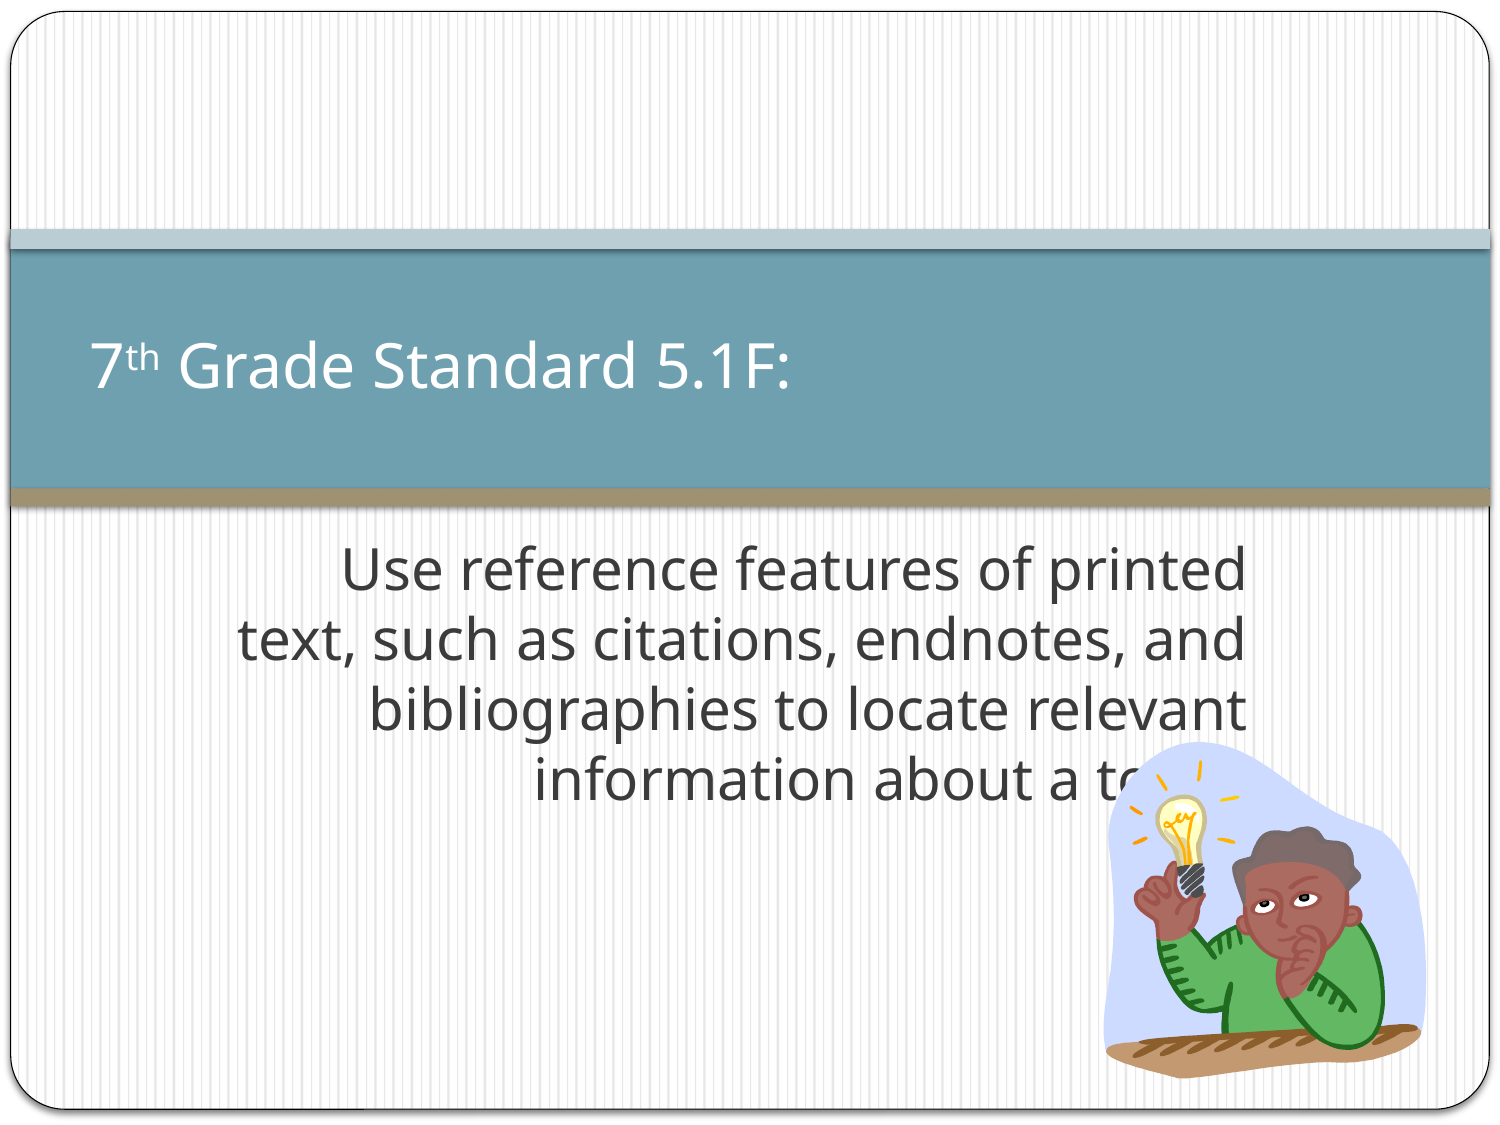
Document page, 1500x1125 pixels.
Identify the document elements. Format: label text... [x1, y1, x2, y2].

subtitle Use reference features of printed text, such as citations, endnotes, and bibliographies to locate relevant information about a topic. [212, 525, 1263, 788]
title 7th Grade Standard 5.1F: [75, 247, 1425, 489]
picture [1099, 737, 1431, 1083]
